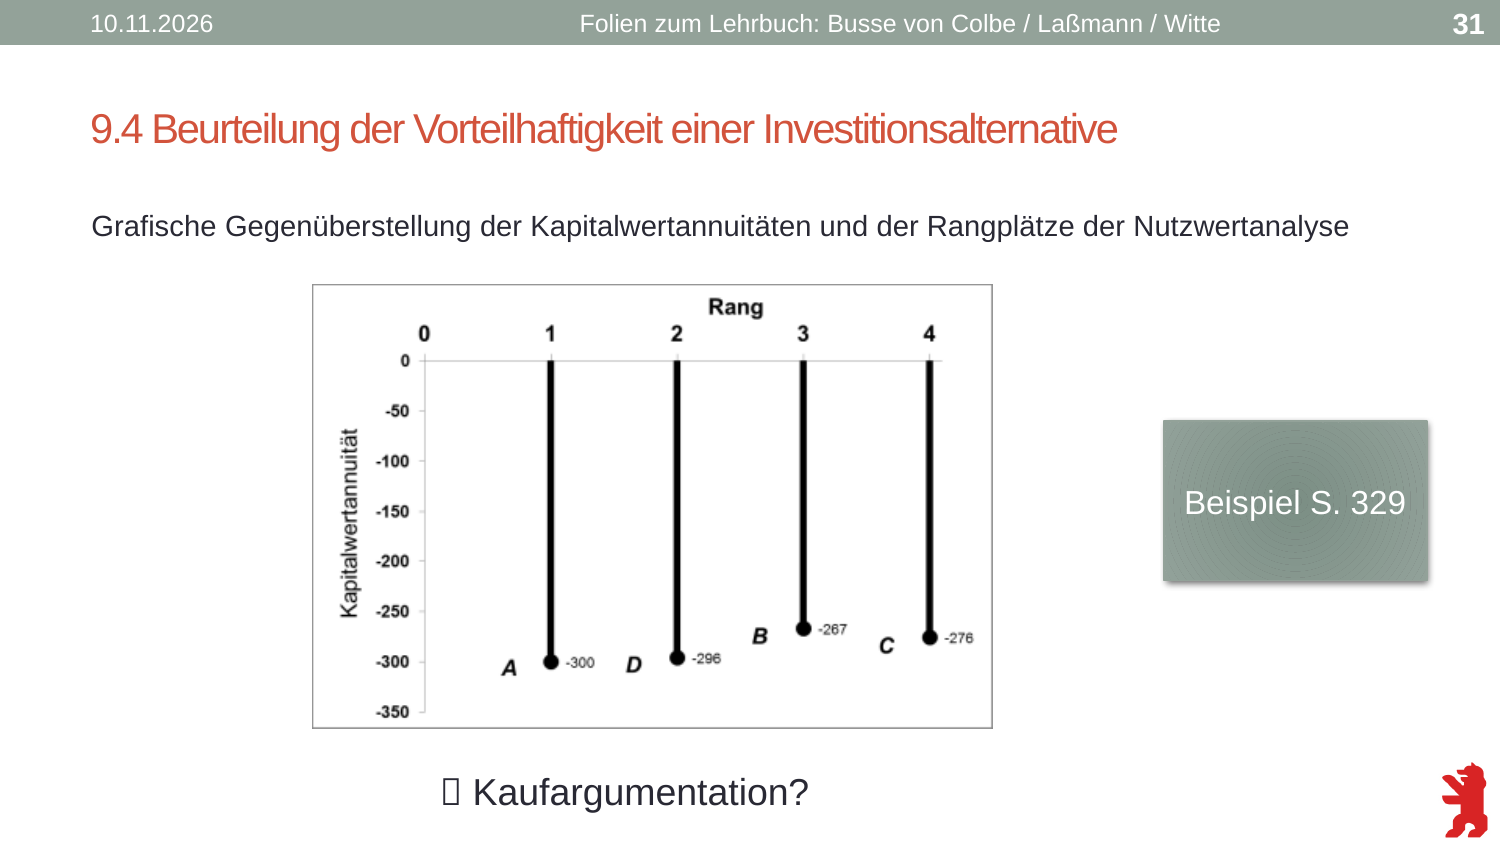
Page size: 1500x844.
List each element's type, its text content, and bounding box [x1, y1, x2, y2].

title 9.4 Beurteilung der Vorteilhaftigkeit einer Investitionsalternative [75, 65, 1500, 188]
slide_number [75, 2, 550, 43]
footer Folien zum Lehrbuch: Busse von Colbe / Laßmann / Witte [562, 2, 1238, 43]
picture [312, 284, 994, 730]
text_box Beispiel S. 329 [1163, 420, 1428, 581]
slide_number 31 [1325, 2, 1500, 43]
text_box Grafische Gegenüberstellung der Kapitalwertannuitäten und der Rangplätze der Nutzwertanalyse [76, 200, 1367, 250]
picture [1434, 760, 1500, 844]
text_box  Kaufargumentation? [425, 760, 825, 820]
